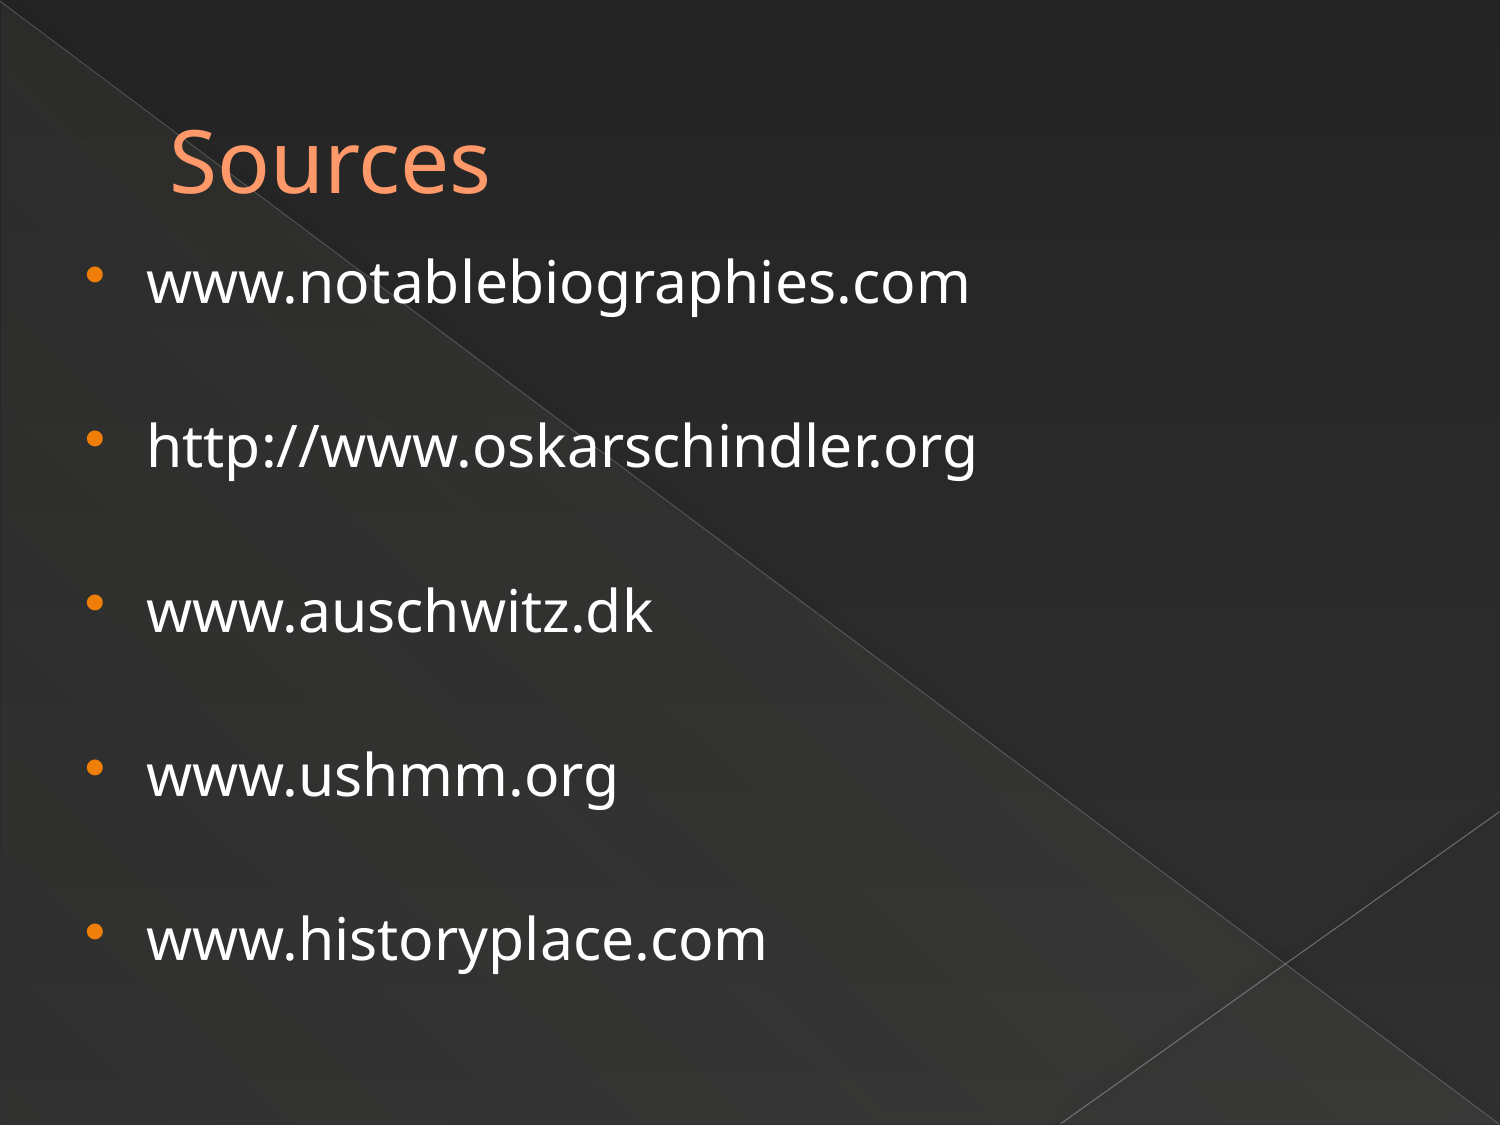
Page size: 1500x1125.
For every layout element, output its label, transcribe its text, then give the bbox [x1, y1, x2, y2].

list www.notablebiographies.com http://www.oskarschindler.org www.auschwitz.dk www.ushmm.org www.historyplace.com [62, 237, 1413, 988]
title Sources [75, 43, 1425, 274]
